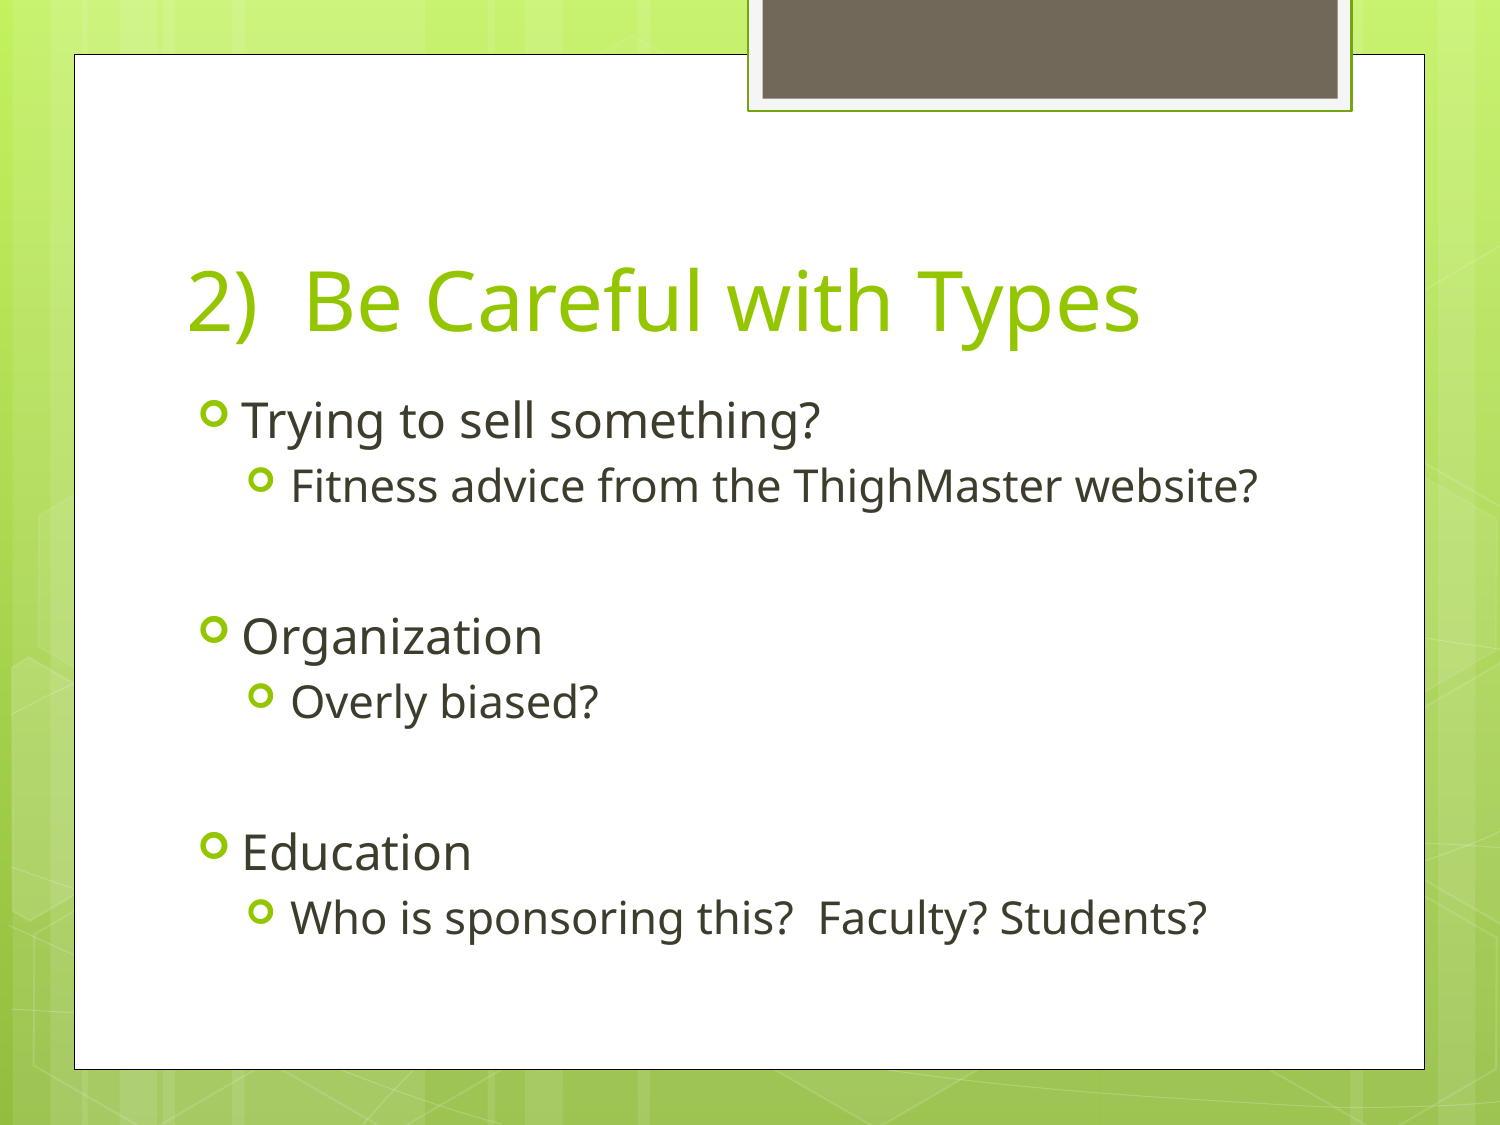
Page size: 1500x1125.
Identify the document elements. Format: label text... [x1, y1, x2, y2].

title 2) Be Careful with Types [171, 168, 1324, 357]
list Trying to sell something? Fitness advice from the ThighMaster website? Organization Overly biased? Education Who is sponsoring this? Faculty? Students? [171, 381, 1283, 957]
